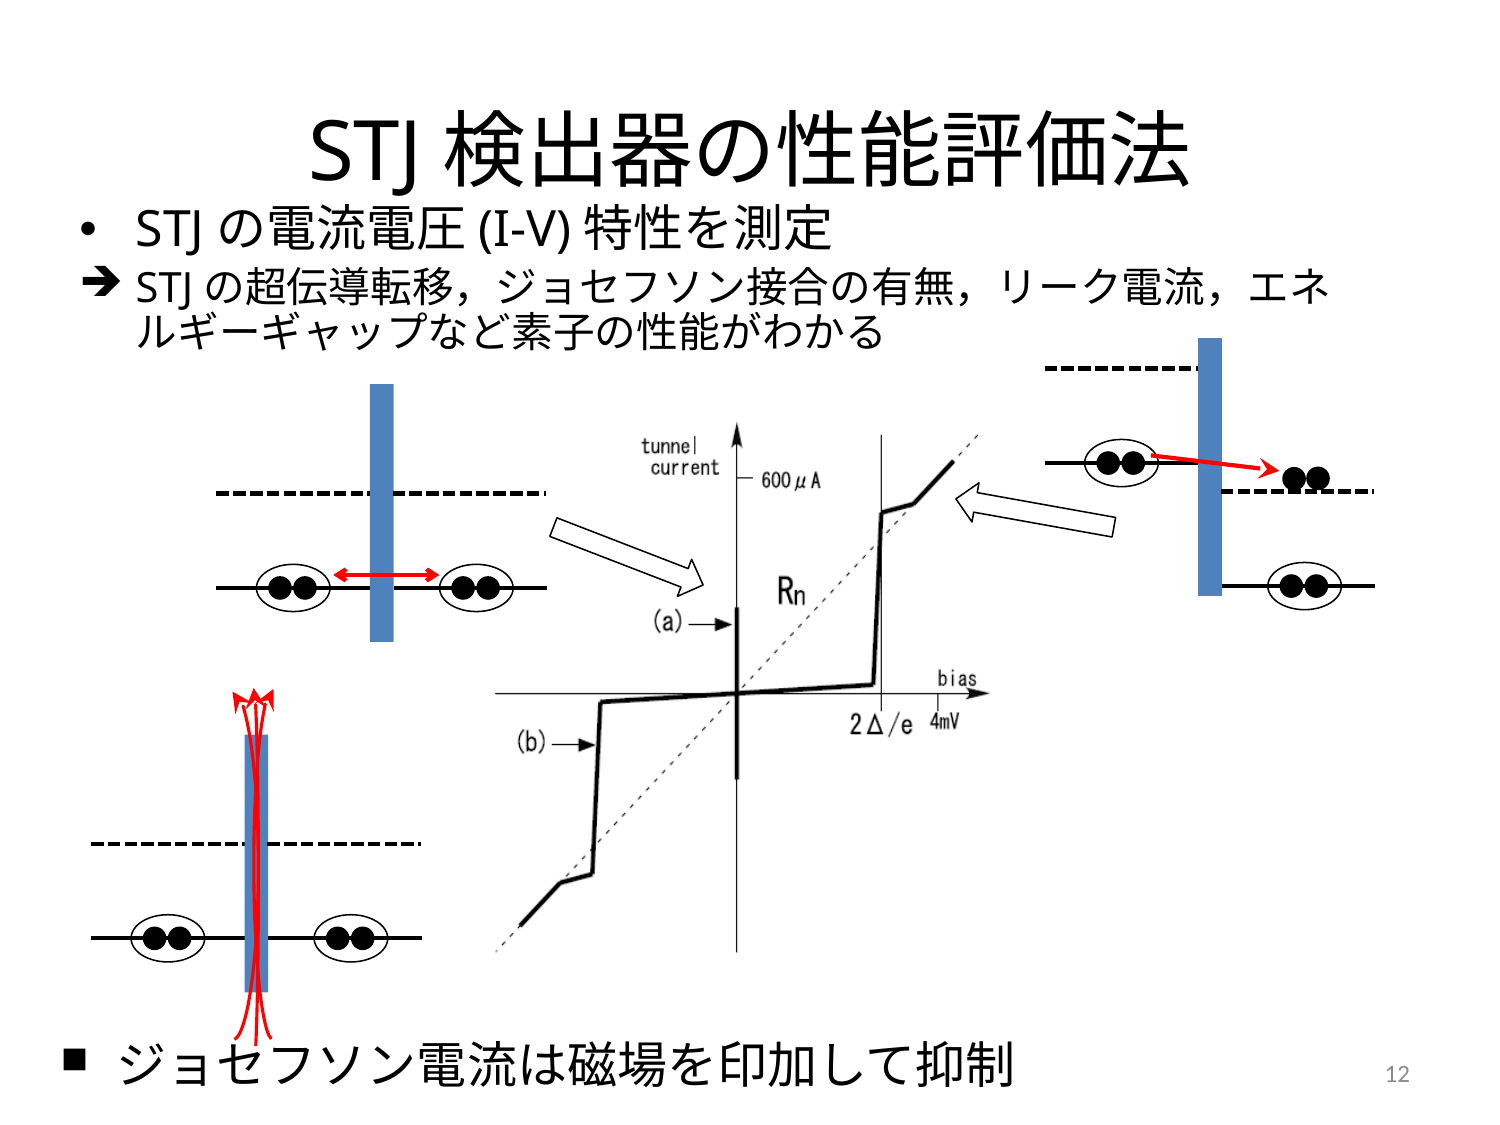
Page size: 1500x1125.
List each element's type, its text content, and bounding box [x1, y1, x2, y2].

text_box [90, 734, 423, 993]
title STJ検出器の性能評価法 [75, 75, 1425, 220]
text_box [216, 383, 548, 643]
text_box [261, 1002, 272, 1033]
text_box [260, 688, 274, 732]
slide_number 12 [1074, 1042, 1425, 1103]
list STJの電流電圧(I-V)特性を測定 STJの超伝導転移，ジョセフソン接合の有無，リーク電流，エネルギーギャップなど素子の性能がわかる [64, 196, 1376, 468]
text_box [1044, 337, 1376, 611]
text_box ジョセフソン電流は磁場を印加して抑制 [45, 1033, 1299, 1098]
text_box [234, 1002, 249, 1033]
picture [440, 383, 1044, 978]
text_box [245, 687, 267, 732]
text_box [232, 691, 250, 732]
